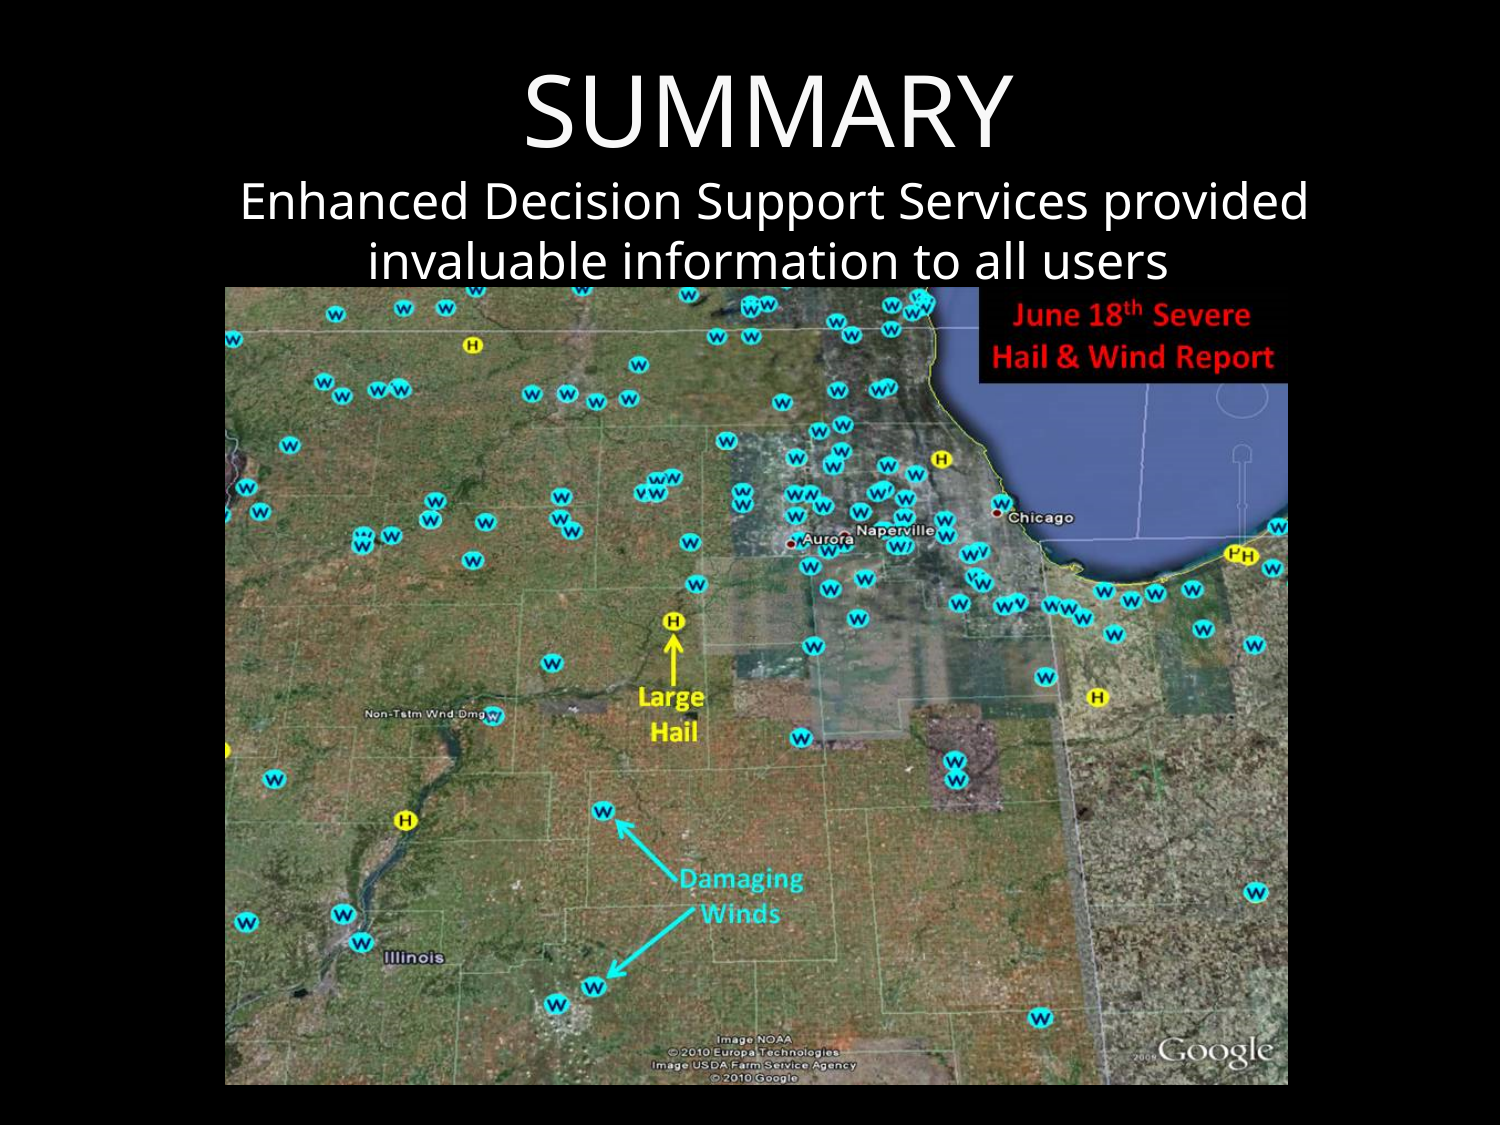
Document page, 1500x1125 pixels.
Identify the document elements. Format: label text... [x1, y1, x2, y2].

text_box Enhanced Decision Support Services provided invaluable information to all users [199, 162, 1338, 418]
picture [224, 287, 1288, 1085]
title Summary [37, 24, 1500, 175]
